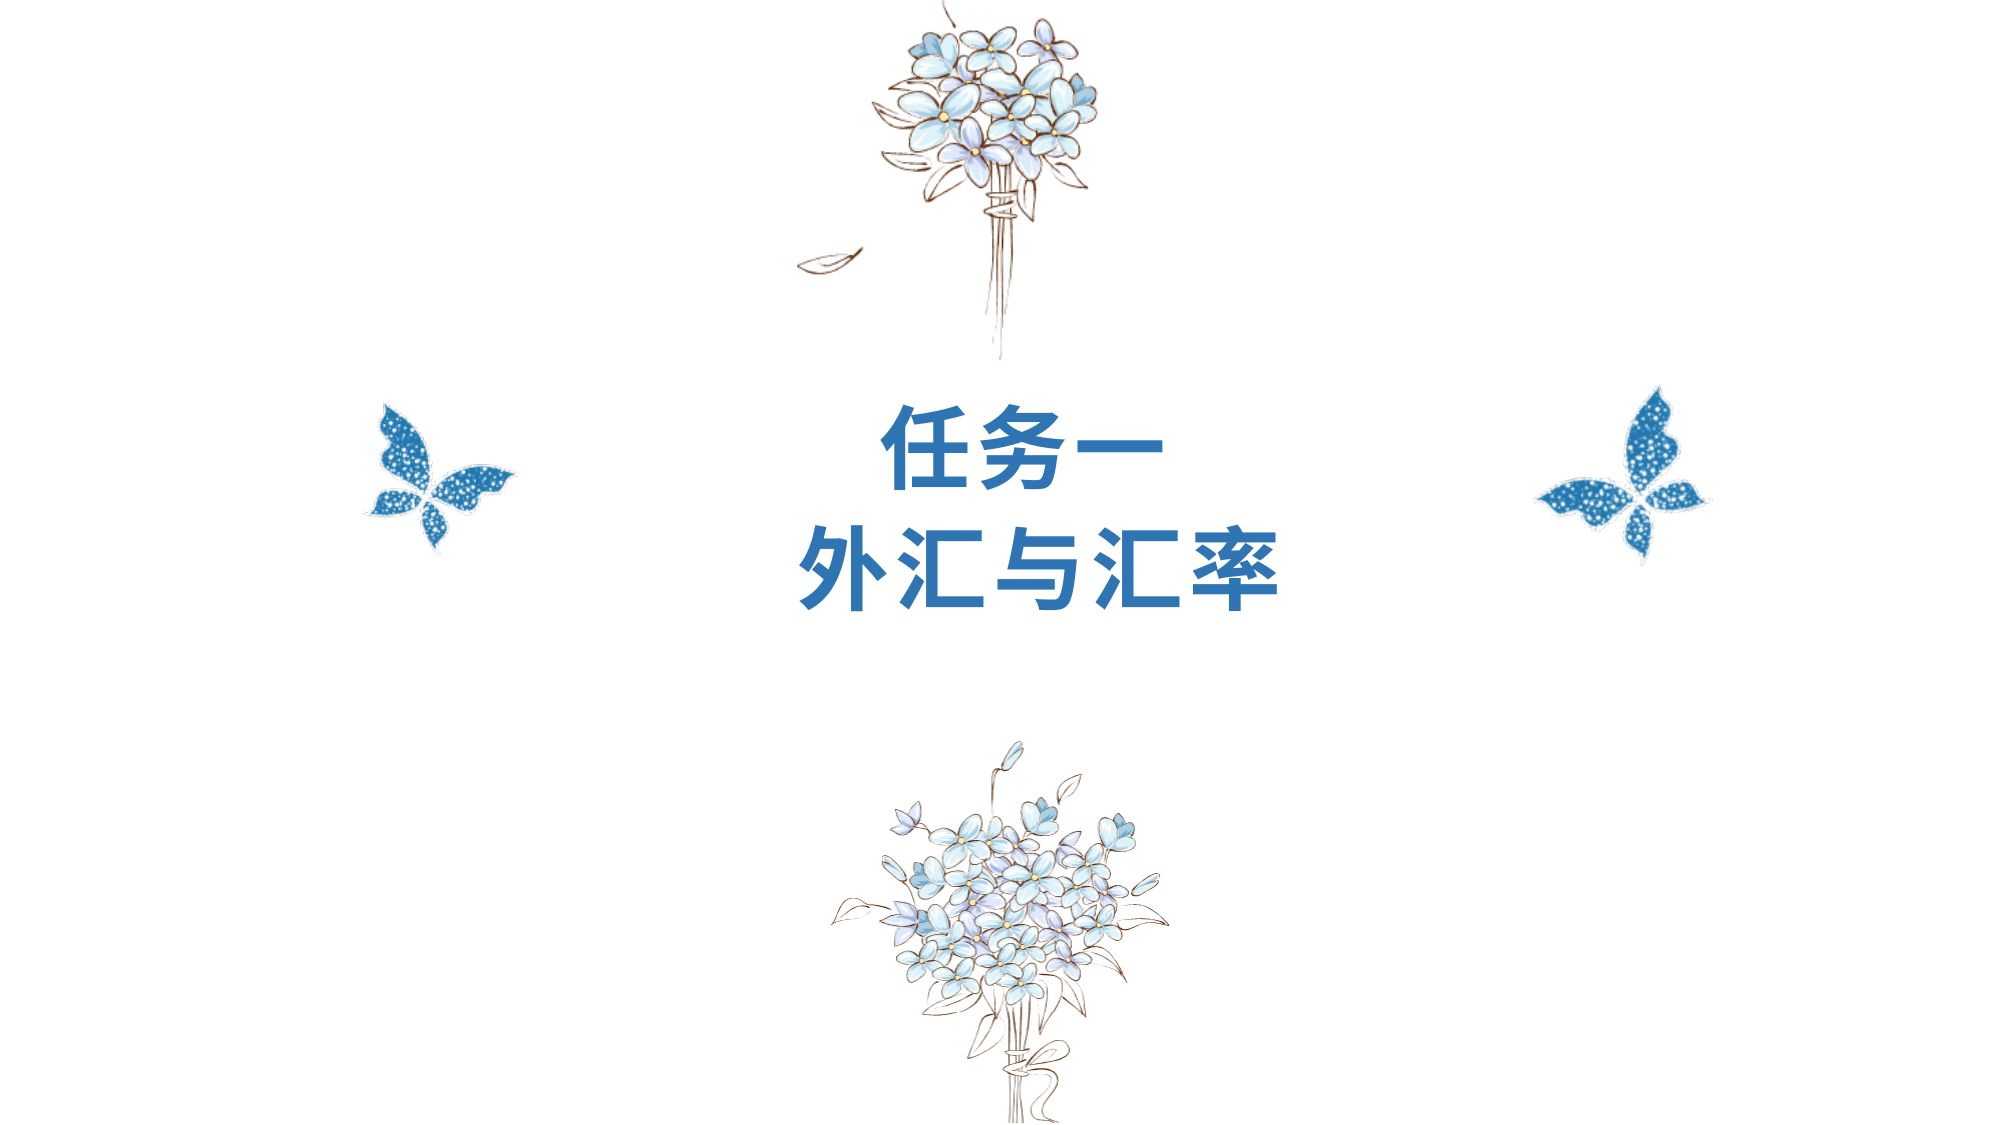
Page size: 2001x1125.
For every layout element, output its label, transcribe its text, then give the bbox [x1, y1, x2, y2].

picture [1564, 380, 1724, 586]
picture [797, 0, 1099, 362]
picture [363, 402, 515, 556]
picture [831, 741, 1170, 1123]
title 任务一 外汇与汇率 [515, 373, 1564, 630]
